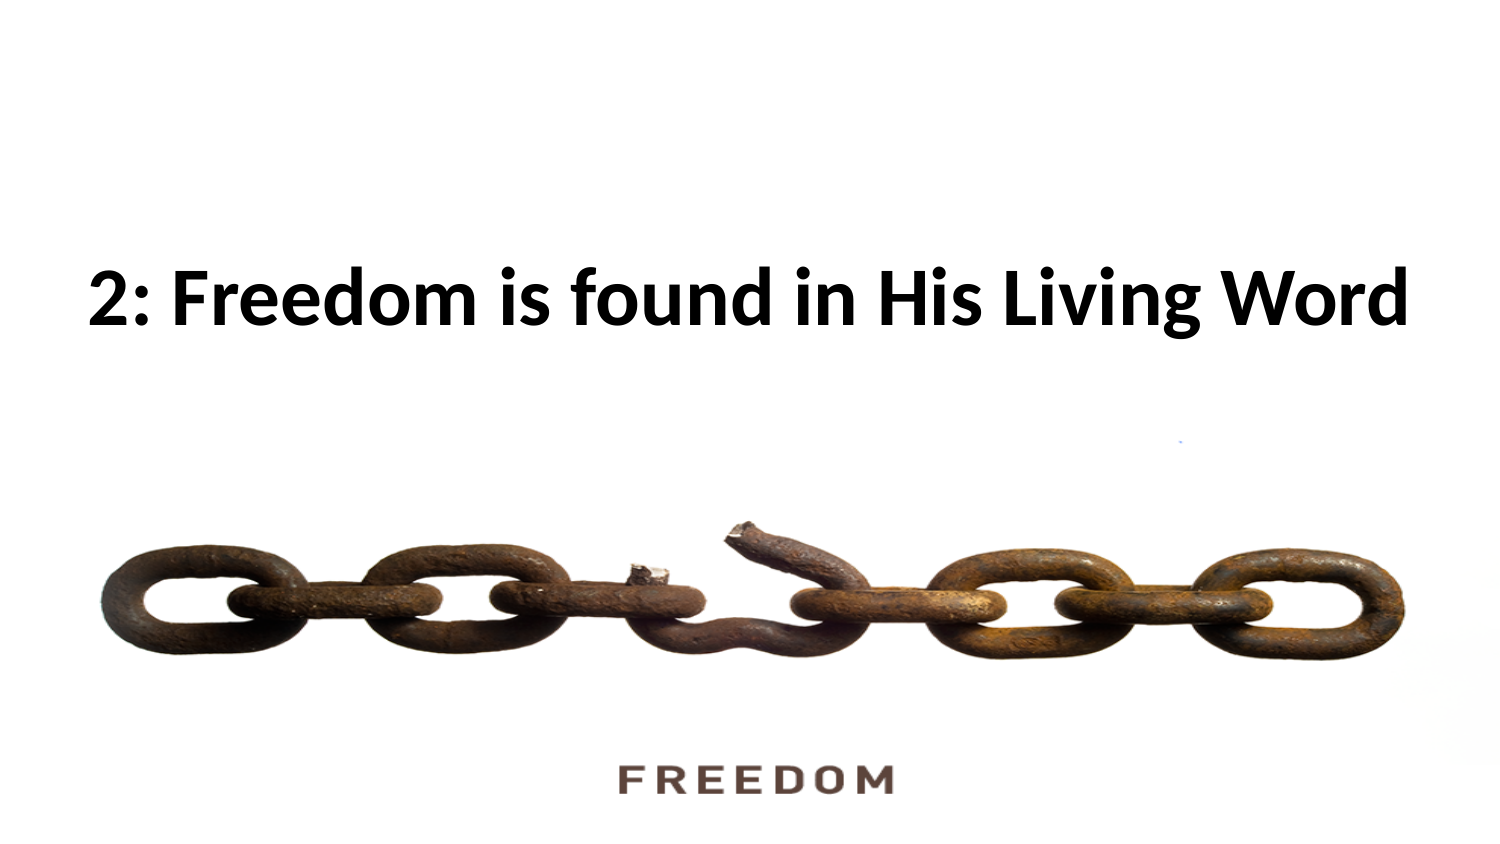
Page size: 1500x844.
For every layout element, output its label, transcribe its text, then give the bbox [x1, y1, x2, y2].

text_box 2: Freedom is found in His Living Word [64, 234, 1436, 350]
picture [0, 436, 1500, 844]
